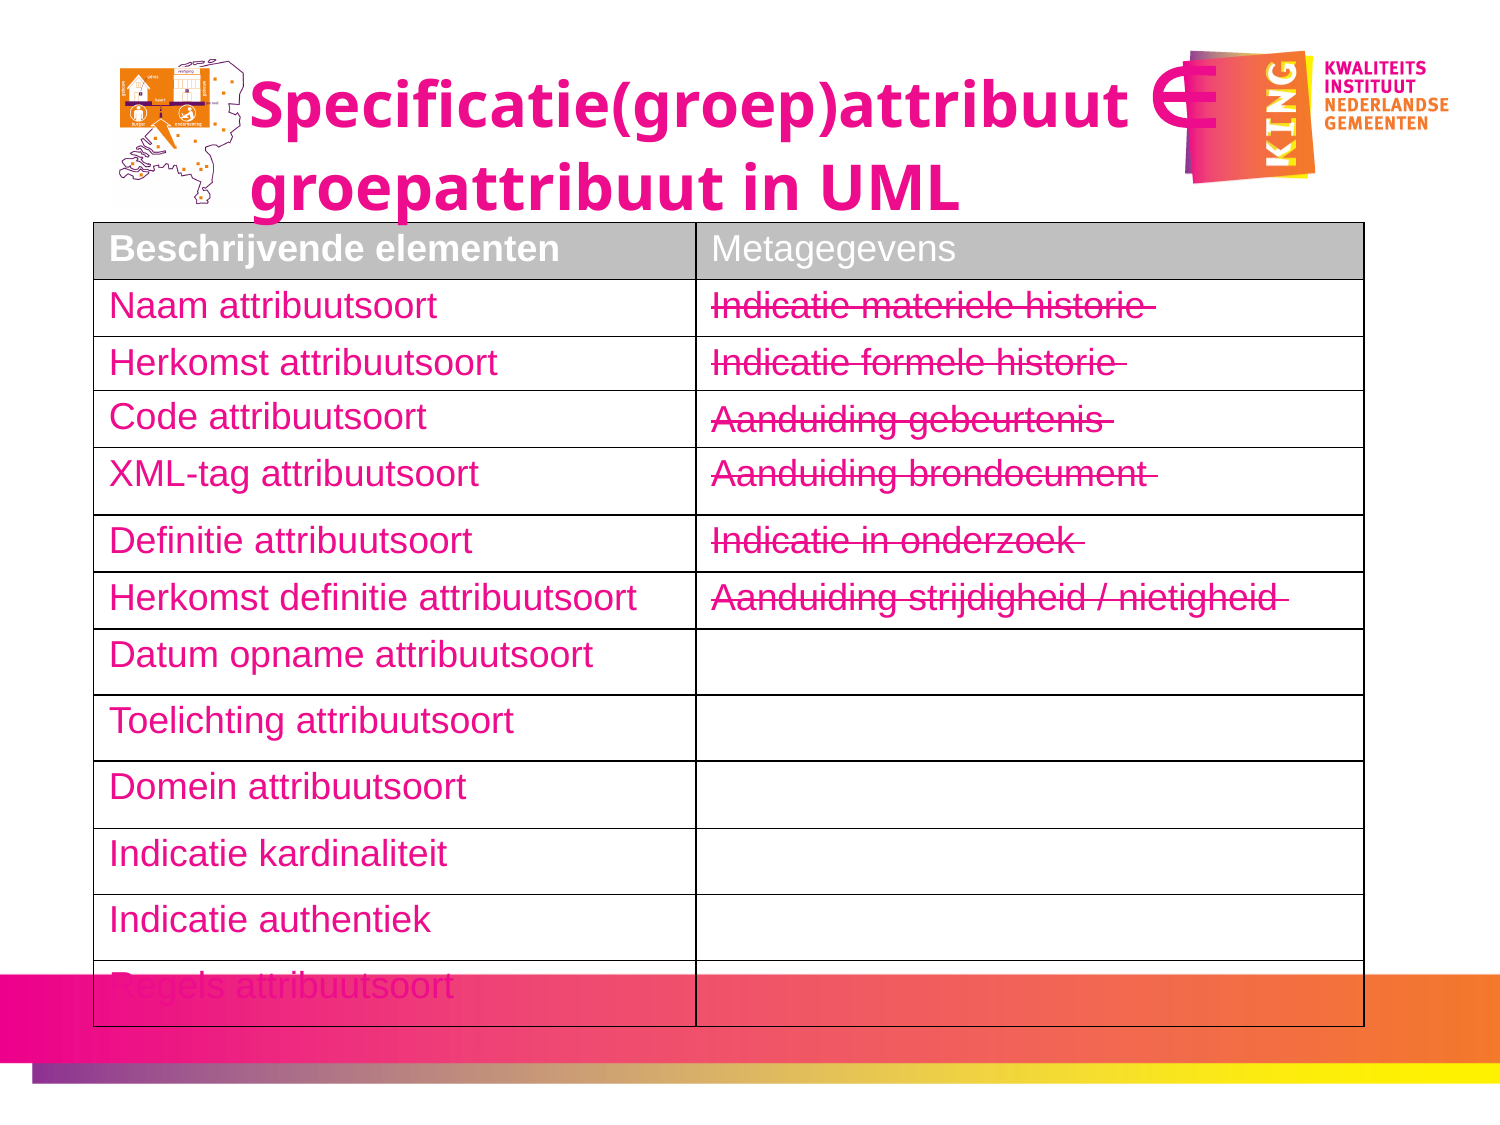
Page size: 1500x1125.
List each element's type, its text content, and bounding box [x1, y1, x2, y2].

table_cell [697, 895, 1363, 960]
table_cell Indicatie authentiek [94, 895, 695, 960]
table_cell Aanduiding strijdigheid / nietigheid [697, 573, 1363, 628]
table_cell [697, 696, 1363, 760]
picture [0, 0, 1500, 1125]
table_cell Datum opname attribuutsoort [94, 630, 695, 694]
table_cell Domein attribuutsoort [94, 762, 695, 828]
table_cell Indicatie kardinaliteit [94, 829, 695, 894]
text_box Specificatie(groep)attribuut  groepattribuut in UML [234, 46, 1308, 235]
table_cell [697, 961, 1363, 1026]
table_cell [697, 630, 1363, 694]
table_cell Indicatie formele historie [697, 337, 1363, 390]
table_cell Aanduiding gebeurtenis [697, 391, 1363, 447]
table_cell Definitie attribuutsoort [94, 516, 695, 571]
table_cell Aanduiding brondocument [697, 448, 1363, 514]
table_header Beschrijvende elementen [94, 223, 695, 279]
table_cell Toelichting attribuutsoort [94, 696, 695, 760]
table_cell Naam attribuutsoort [94, 280, 695, 336]
table_cell Herkomst definitie attribuutsoort [94, 573, 695, 628]
table_cell [697, 762, 1363, 828]
table_cell [697, 829, 1363, 894]
table_cell Code attribuutsoort [94, 391, 695, 447]
table_cell Herkomst attribuutsoort [94, 337, 695, 390]
table_header Metagegevens [697, 223, 1363, 279]
table_cell Indicatie materiele historie [697, 280, 1363, 336]
table_cell Indicatie in onderzoek [697, 516, 1363, 571]
table_cell Regels attribuutsoort [94, 961, 695, 1026]
table_cell XML-tag attribuutsoort [94, 448, 695, 514]
